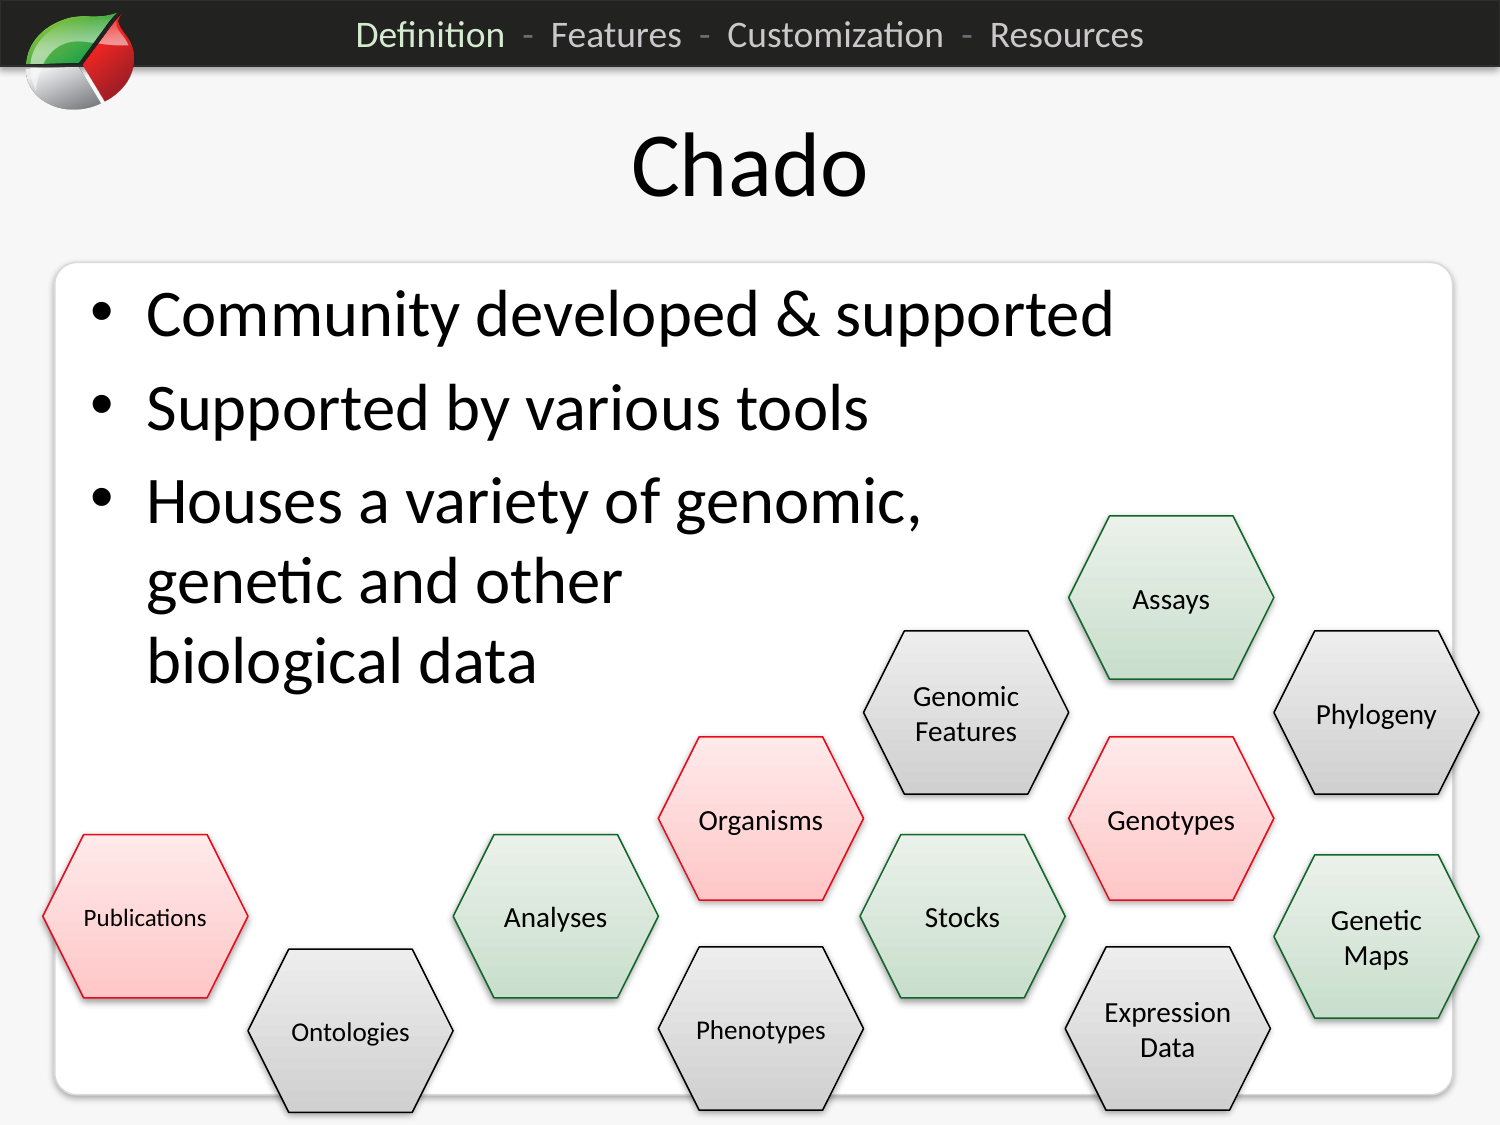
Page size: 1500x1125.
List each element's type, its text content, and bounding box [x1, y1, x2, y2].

text_box Phenotypes [657, 946, 865, 1111]
text_box [53, 932, 1454, 1096]
text_box Stocks [859, 833, 1066, 999]
text_box Genotypes [1068, 736, 1275, 901]
text_box Ontologies [247, 948, 454, 1114]
text_box Expression Data [1064, 946, 1272, 1111]
title Chado [75, 76, 1425, 254]
text_box Organisms [657, 736, 865, 901]
text_box Phylogeny [1273, 630, 1480, 795]
text_box Publications [42, 833, 249, 999]
text_box Genomic Features [862, 630, 1070, 795]
list Community developed & supported Supported by various tools Houses a variety of genomic, genetic and other biological data [75, 262, 1317, 932]
picture [24, 6, 138, 112]
text_box Analyses [452, 833, 660, 999]
text_box Assays [1068, 515, 1275, 680]
text_box Definition - Features - Customization - Resources [0, 0, 1500, 67]
text_box [53, 261, 1454, 885]
text_box Genetic Maps [1273, 854, 1480, 1019]
